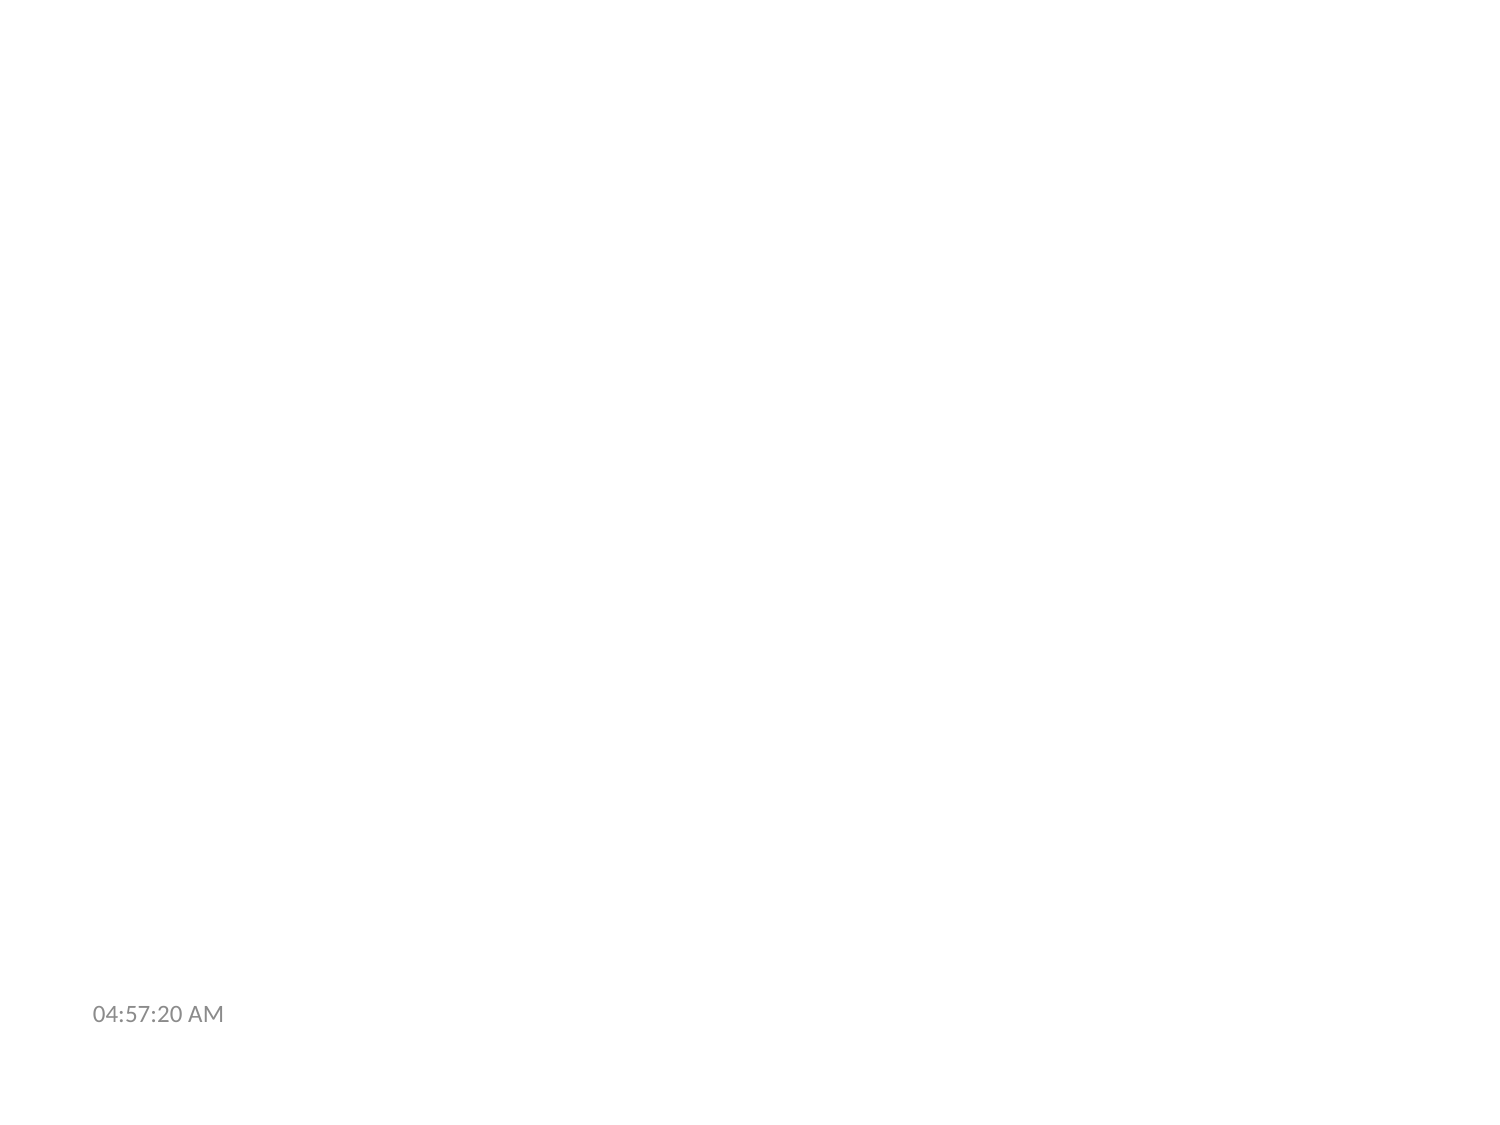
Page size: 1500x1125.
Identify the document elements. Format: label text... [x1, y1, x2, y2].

text_box 3:35:09 PM [77, 982, 428, 1043]
